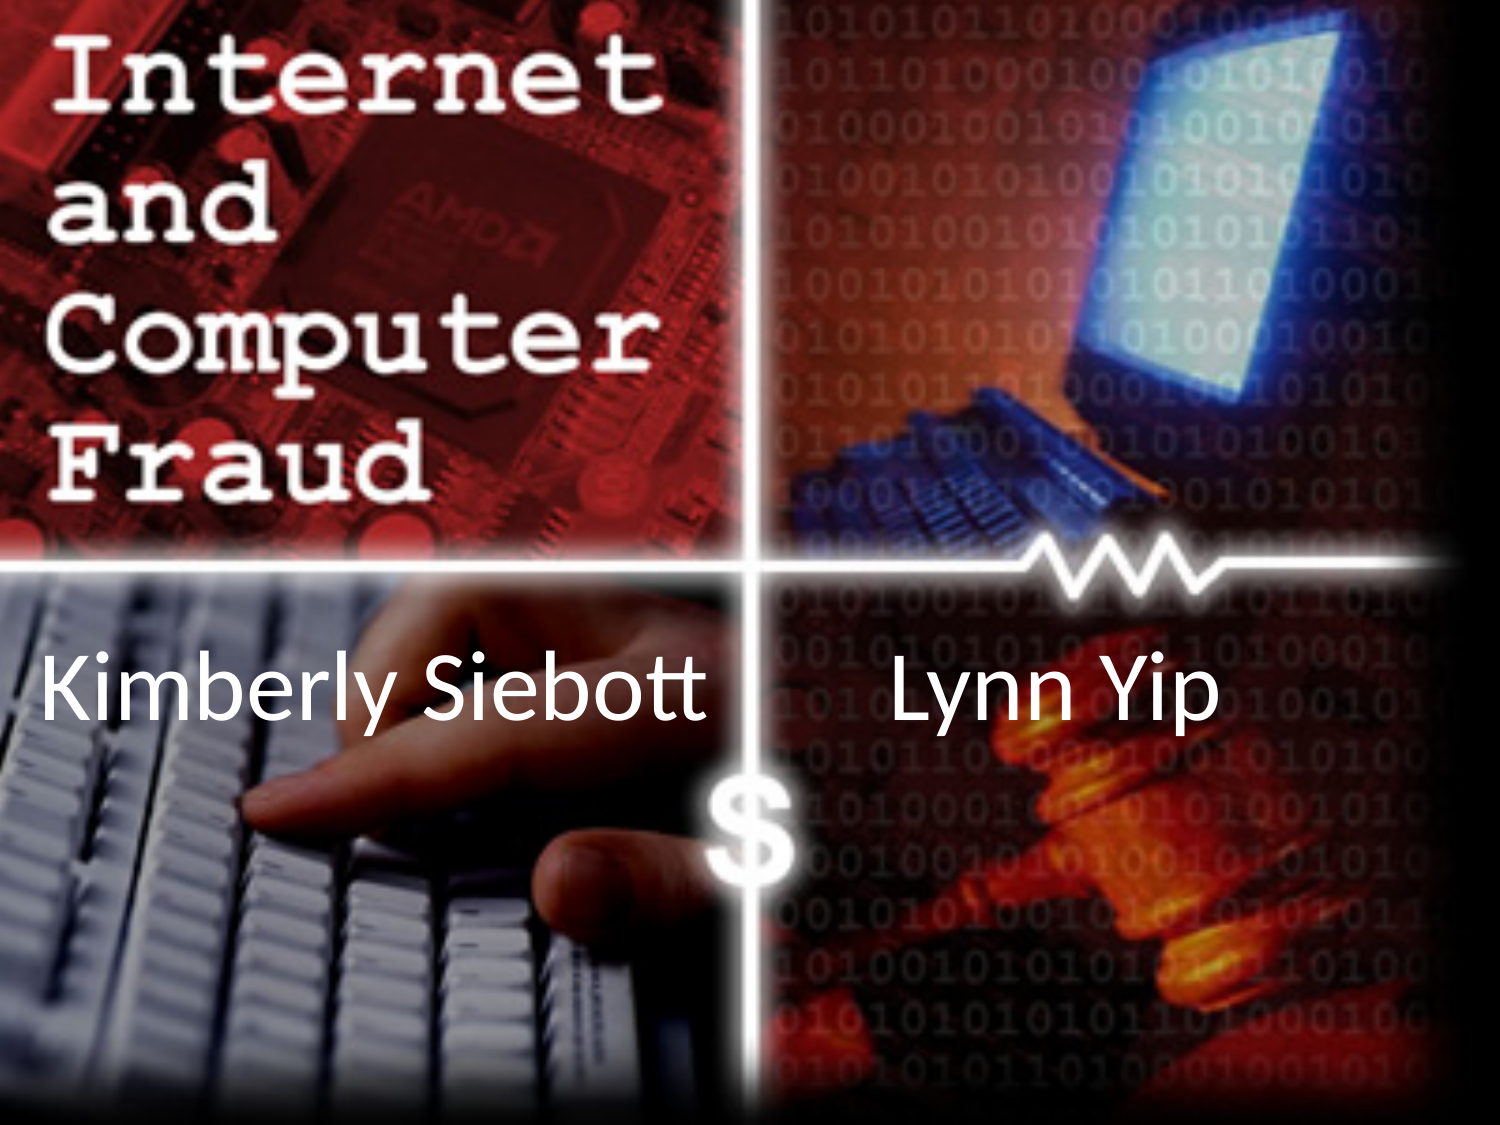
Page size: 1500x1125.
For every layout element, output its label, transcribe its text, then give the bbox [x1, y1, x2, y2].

subtitle Kimberly Siebott Lynn Yip [0, 612, 1313, 900]
picture [0, 0, 1500, 1125]
